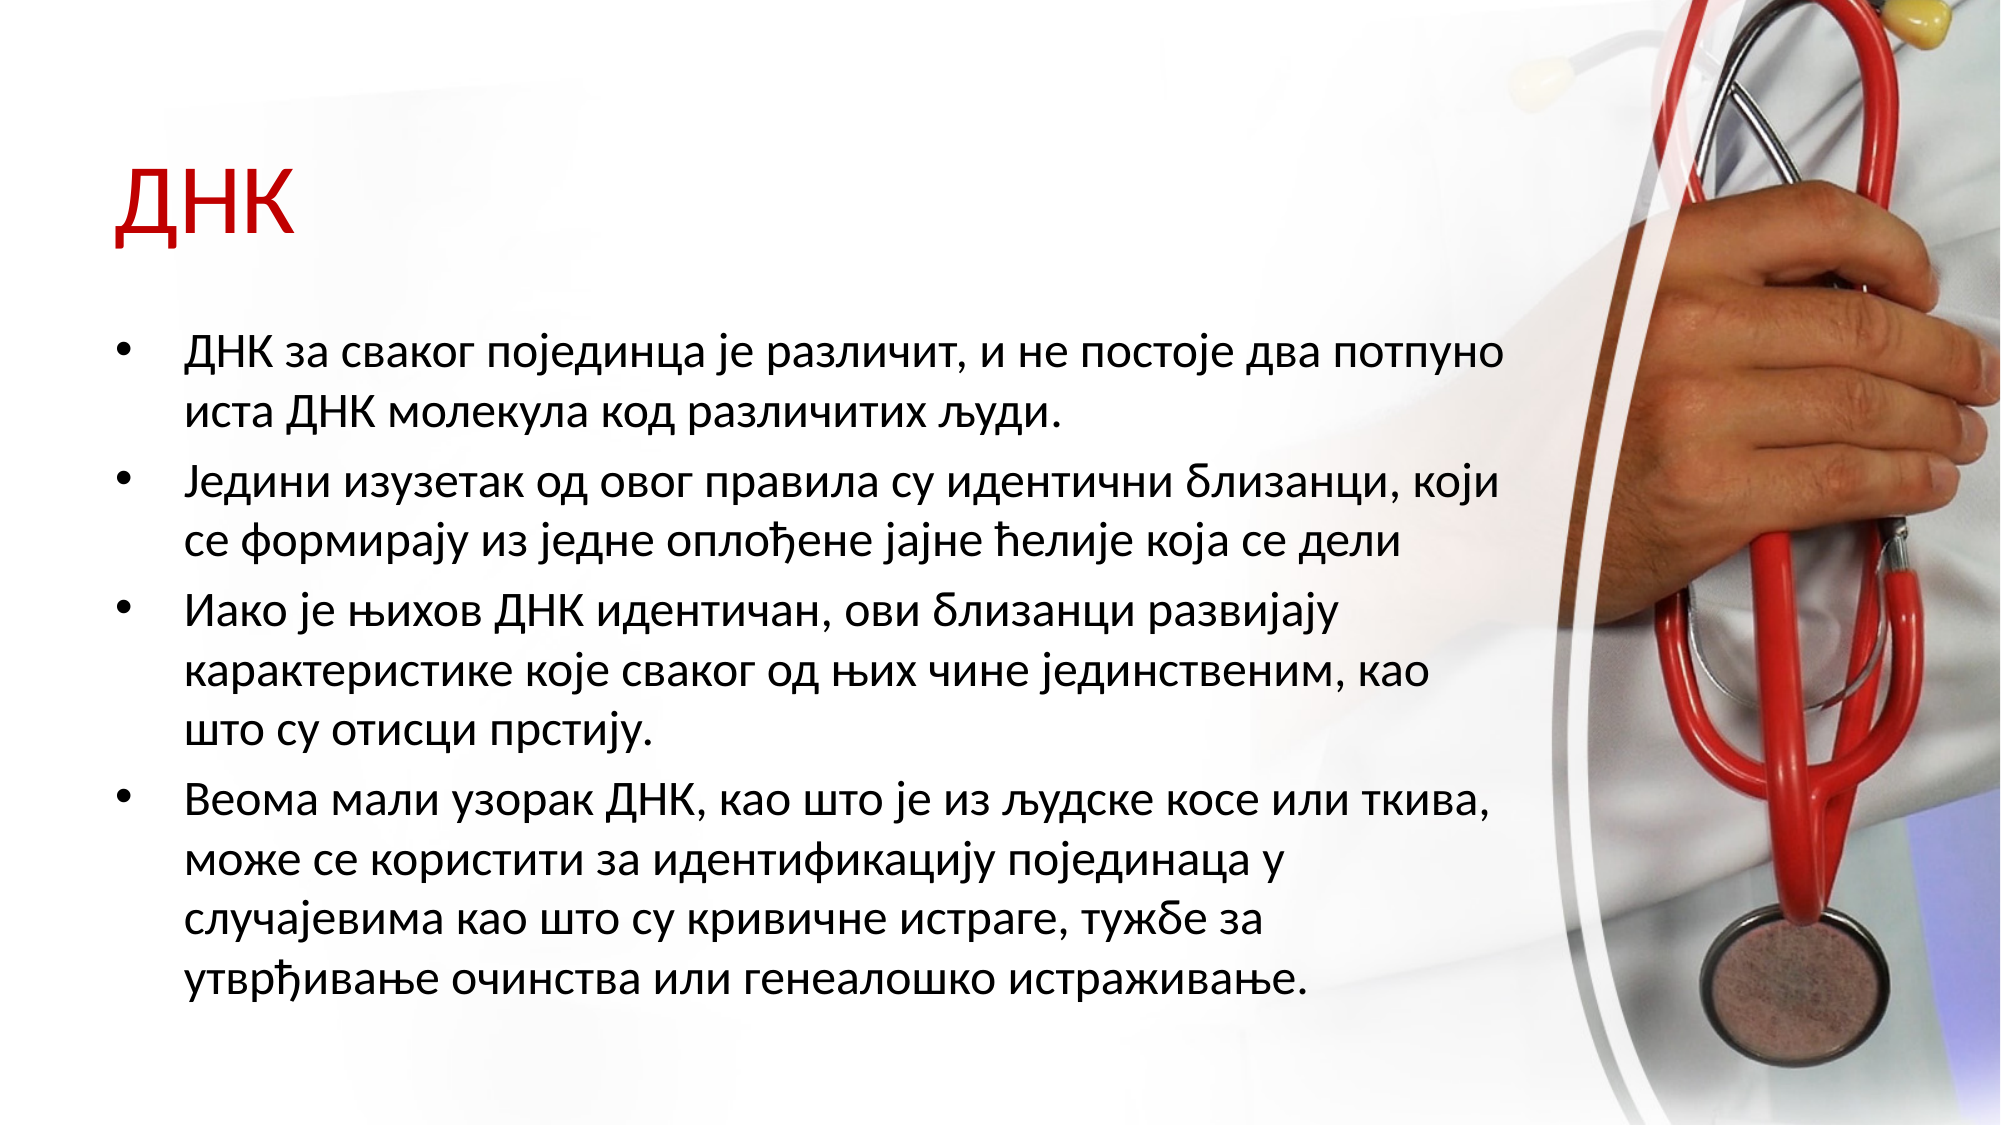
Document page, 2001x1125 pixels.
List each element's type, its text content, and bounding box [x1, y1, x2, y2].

list ДНК за сваког појединца је различит, и не постоје два потпуно иста ДНК молекула код различитих људи. Једини изузетак од овог правила су идентични близанци, који се формирају из једне оплођене јајне ћелије која се дели Иако је њихов ДНК идентичан, ови близанци развијају карактеристике које сваког од њих чине јединственим, као што су отисци прстију. Веома мали узорак ДНК, као што је из људске косе или ткива, може се користити за идентификацију појединаца у случајевима као што су кривичне истраге, тужбе за утврђивање очинства или генеалошко истраживање. [100, 310, 1537, 1043]
title ДНК [99, 110, 1540, 278]
picture [0, 0, 2001, 1125]
